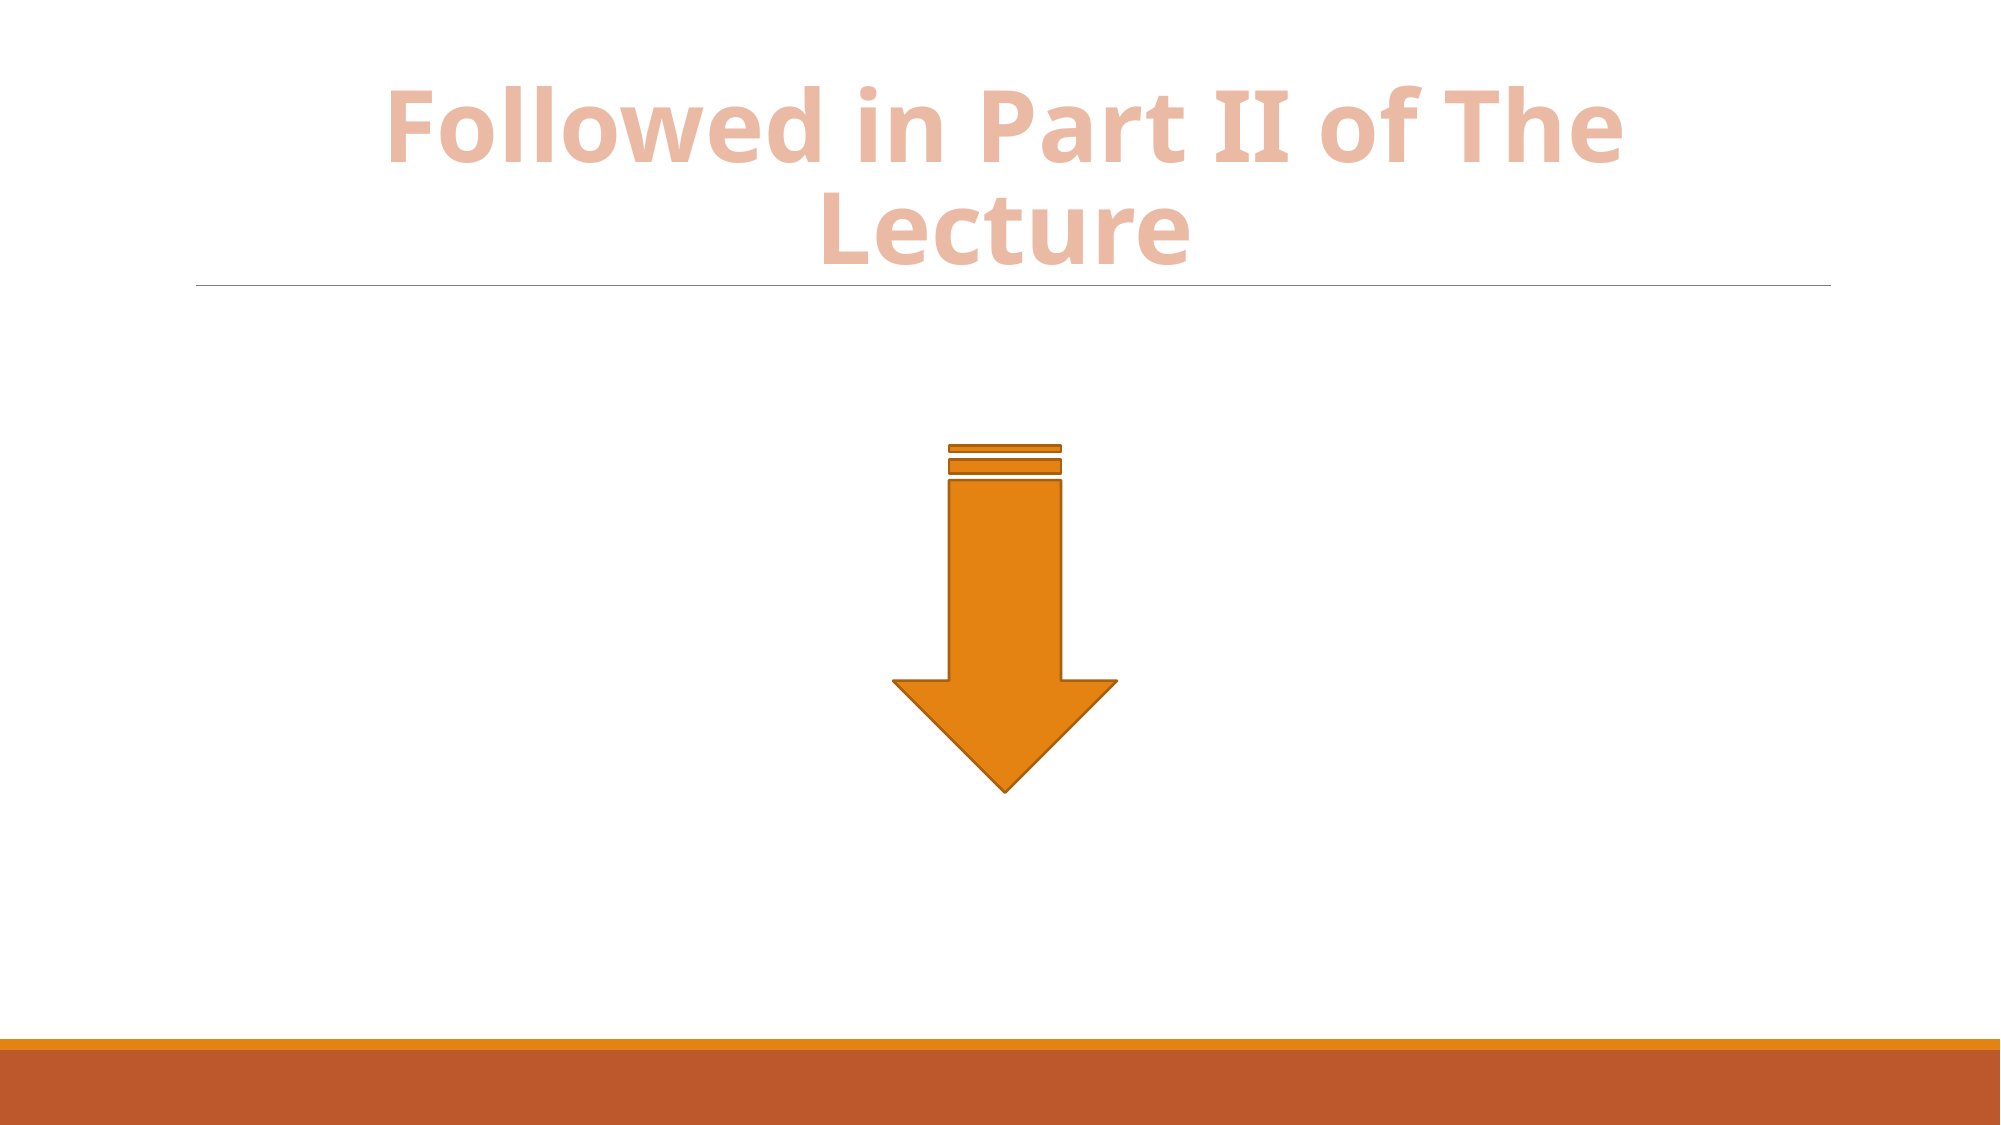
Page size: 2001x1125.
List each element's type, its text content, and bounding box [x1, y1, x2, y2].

text_box [948, 458, 1062, 475]
text_box [891, 478, 1119, 794]
text_box [948, 444, 1062, 453]
title Followed in Part II of The Lecture [180, 54, 1830, 293]
